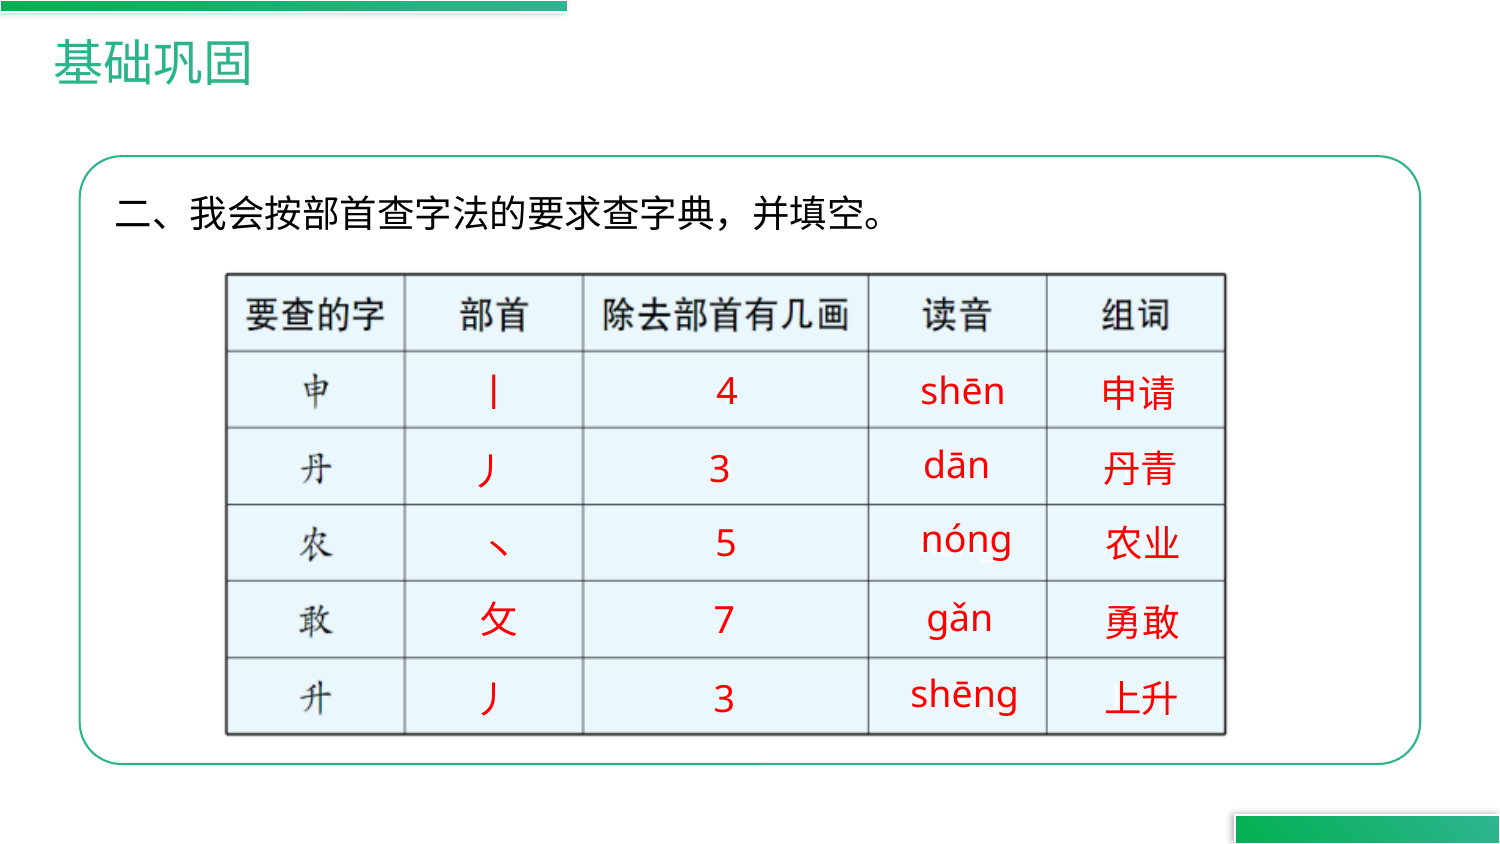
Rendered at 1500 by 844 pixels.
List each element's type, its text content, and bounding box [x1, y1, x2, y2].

text_box 二、我会按部首查字法的要求查字典，并填空。 [103, 184, 1147, 399]
list 基础巩固 [41, 32, 382, 94]
picture [222, 270, 1231, 738]
